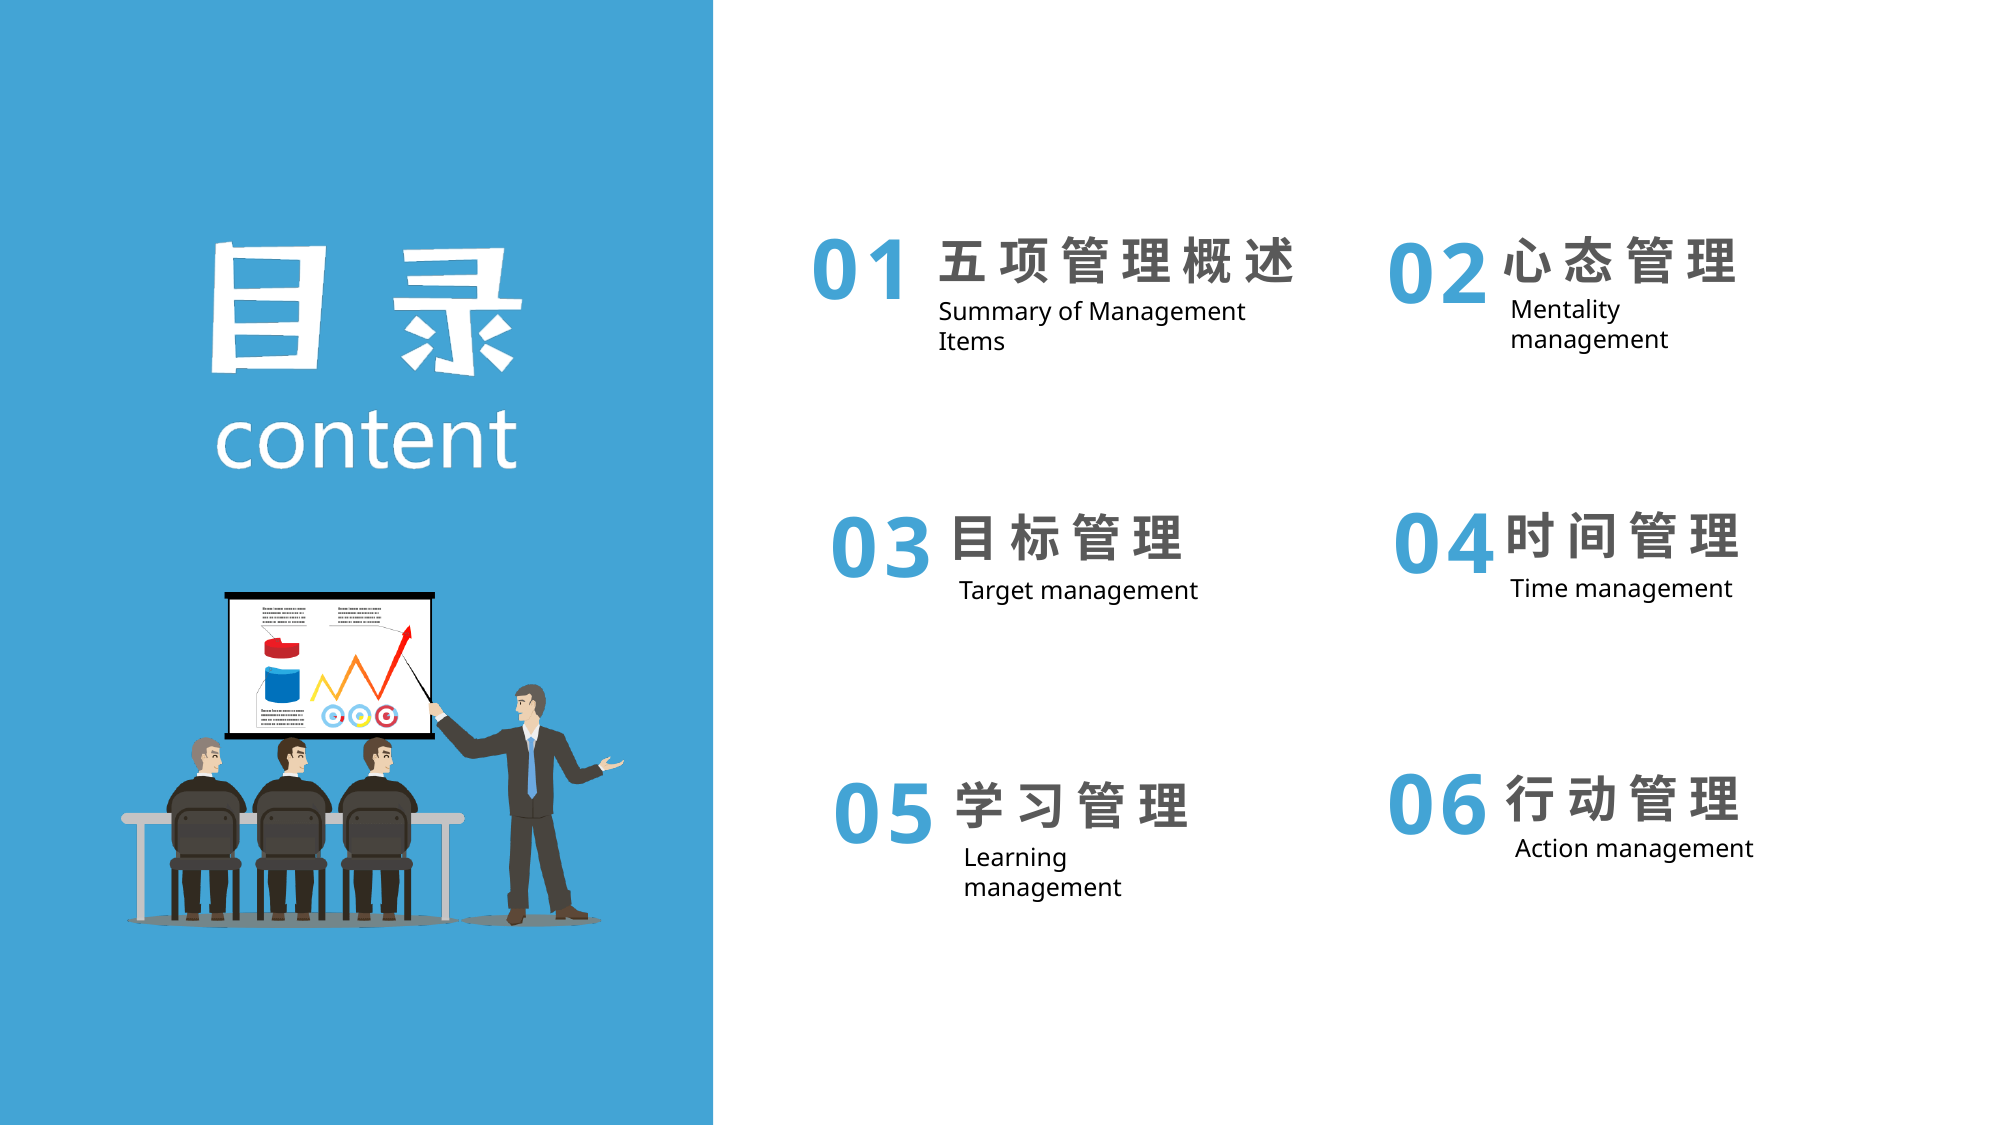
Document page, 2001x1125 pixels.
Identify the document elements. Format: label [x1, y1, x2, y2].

picture [102, 166, 622, 538]
text_box [839, 759, 1416, 880]
text_box [1399, 490, 1959, 611]
text_box [836, 494, 1410, 613]
text_box [0, 0, 714, 1125]
text_box [1392, 751, 1960, 873]
text_box [714, 0, 2000, 1125]
text_box [836, 216, 1412, 334]
text_box [1393, 220, 1977, 332]
picture [121, 592, 624, 928]
